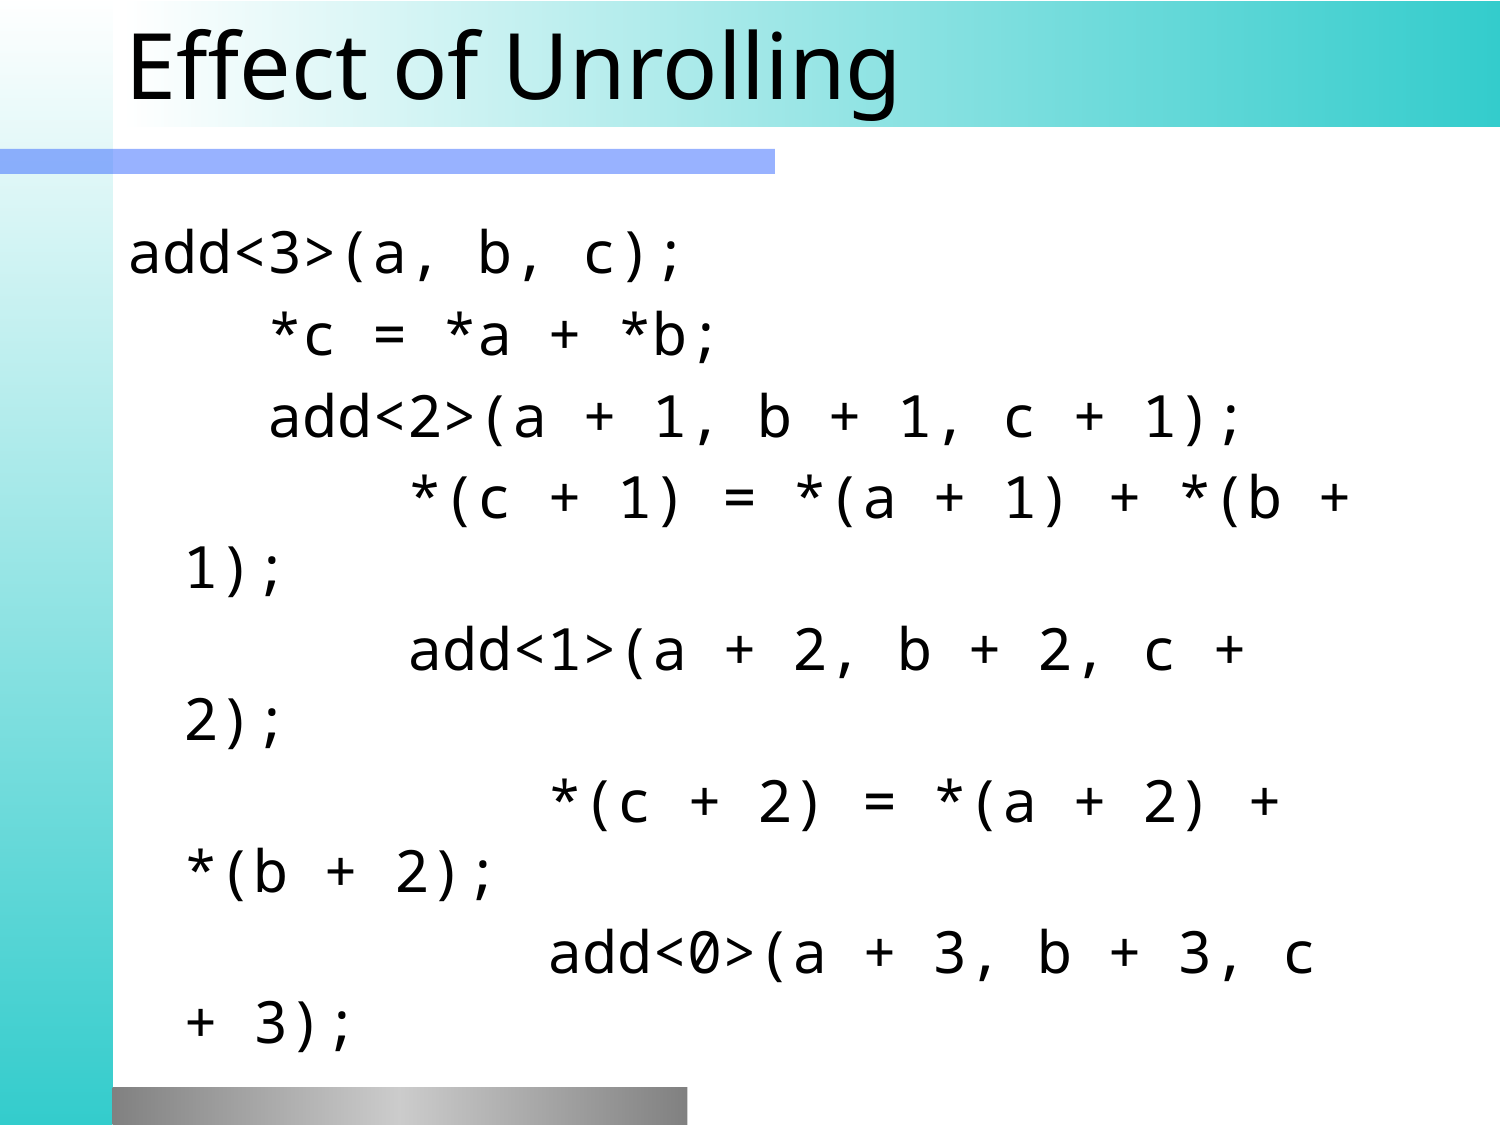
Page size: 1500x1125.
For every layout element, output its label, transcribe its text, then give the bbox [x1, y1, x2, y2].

title Effect of Unrolling [110, 0, 1500, 126]
list add<3>(a, b, c); *c = *a + *b; add<2>(a + 1, b + 1, c + 1); *(c + 1) = *(a + 1) + *(b + 1); add<1>(a + 2, b + 2, c + 2); *(c + 2) = *(a + 2) + *(b + 2); add<0>(a + 3, b + 3, c + 3); [112, 207, 1388, 1073]
